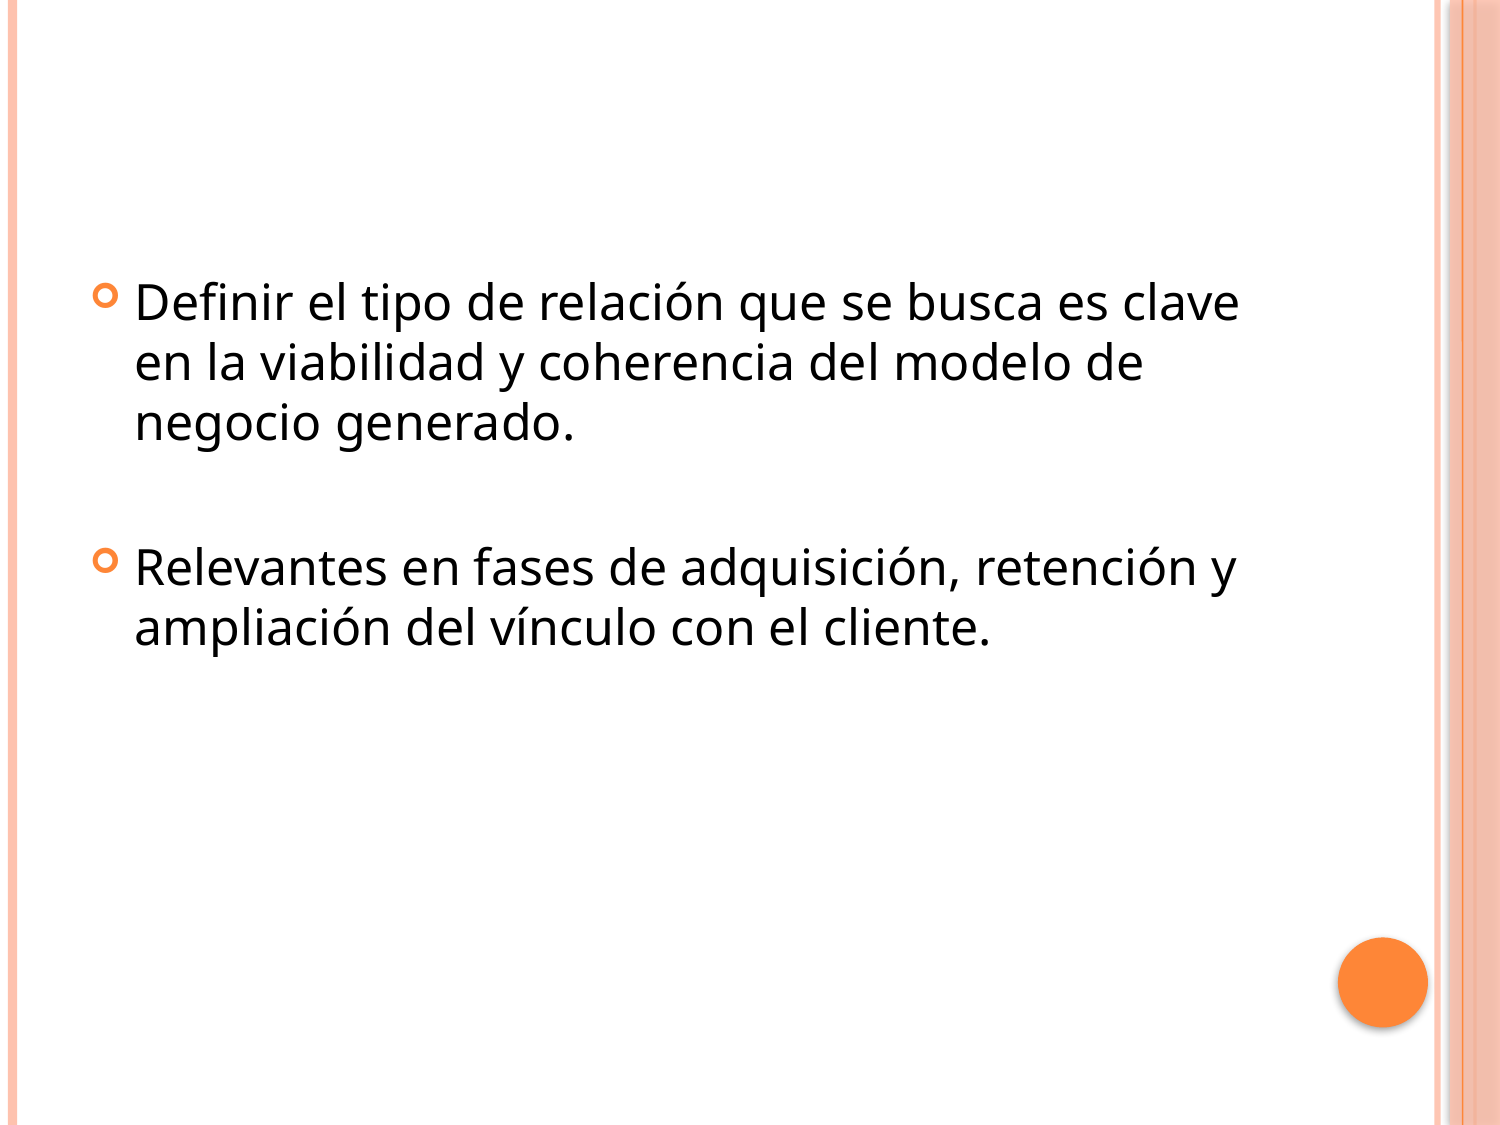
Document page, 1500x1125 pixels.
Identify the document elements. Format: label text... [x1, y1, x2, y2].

list Definir el tipo de relación que se busca es clave en la viabilidad y coherencia del modelo de negocio generado. Relevantes en fases de adquisición, retención y ampliación del vínculo con el cliente. [75, 262, 1300, 1062]
